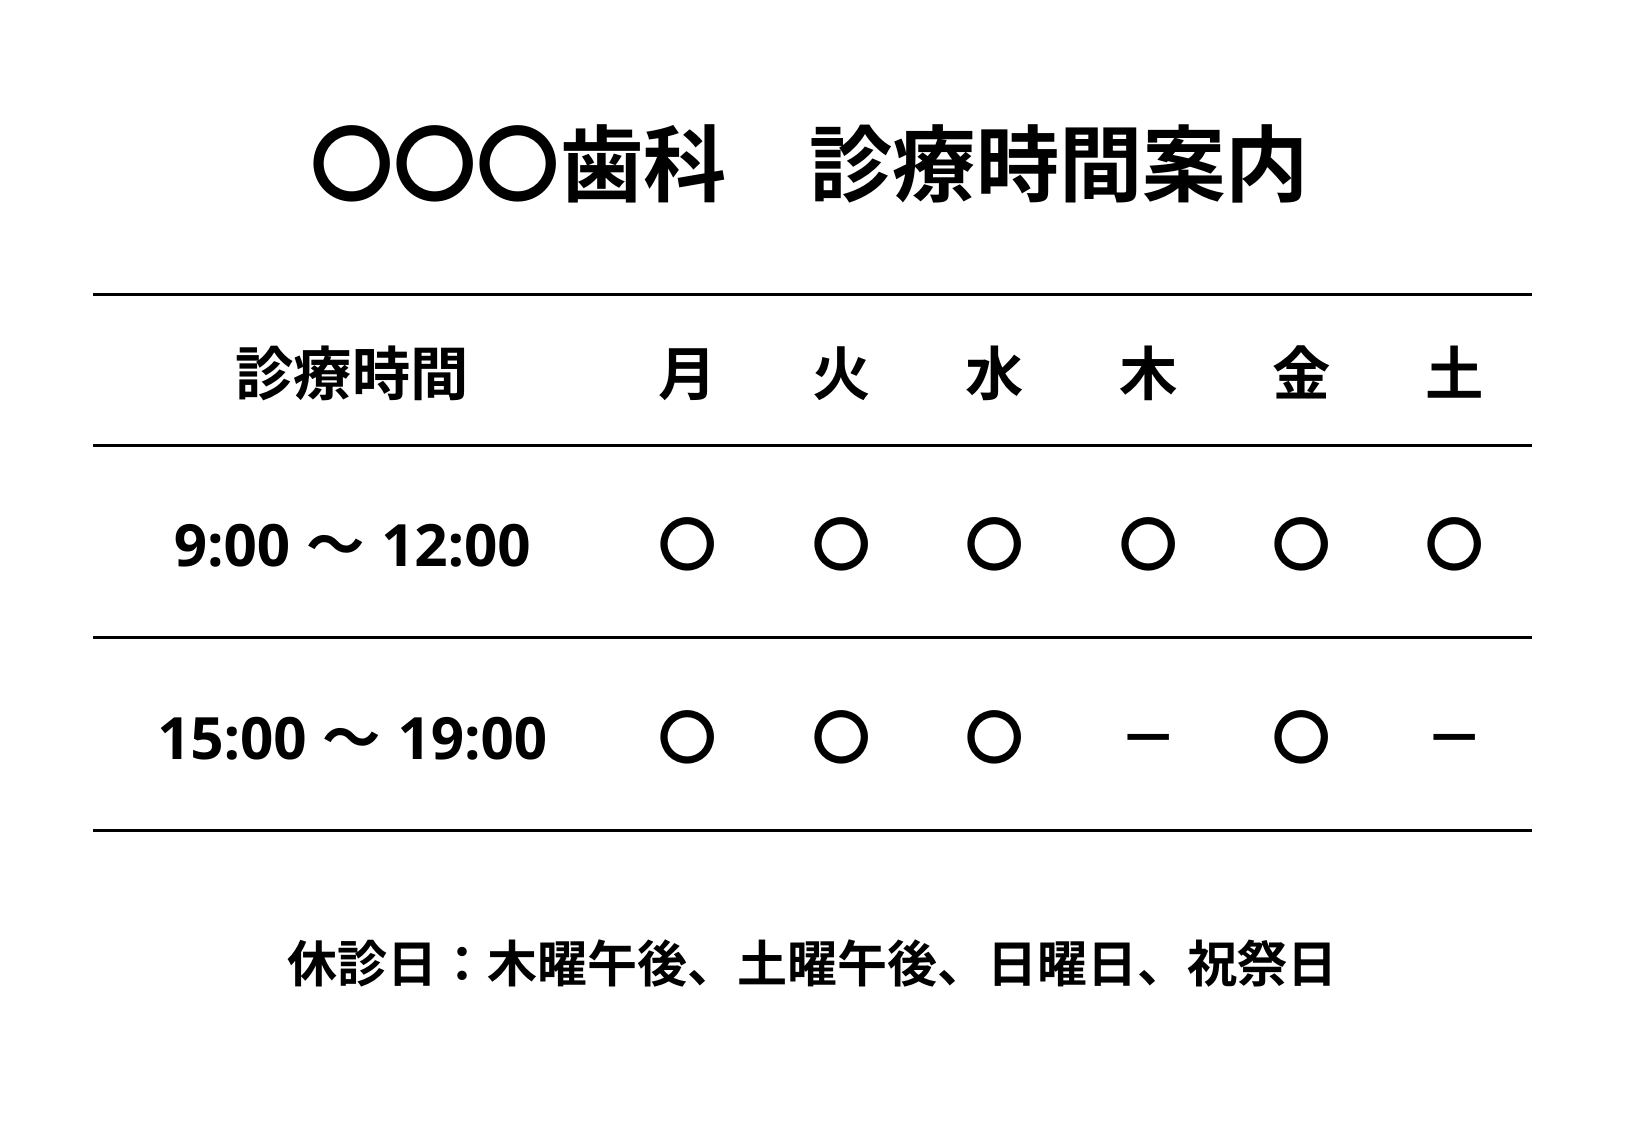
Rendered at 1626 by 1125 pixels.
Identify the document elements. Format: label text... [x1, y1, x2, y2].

table_header 診療時間 [93, 296, 611, 444]
table_cell 15:00～19:00 [93, 639, 611, 829]
table_header 金 [1225, 296, 1378, 444]
table_cell 〇 [611, 639, 765, 829]
table_cell 〇 [1072, 447, 1225, 636]
text_box 休診日：木曜午後、土曜午後、日曜日、祝祭日 [272, 925, 1353, 1001]
text_box 〇〇〇歯科 診療時間案内 [295, 104, 1325, 220]
table_cell － [1072, 639, 1225, 829]
table_header 火 [765, 296, 918, 444]
table_cell 〇 [611, 447, 765, 636]
table_header 月 [611, 296, 765, 444]
table_header 水 [918, 296, 1072, 444]
table_cell 〇 [765, 447, 918, 636]
table_cell 9:00～12:00 [93, 447, 611, 636]
table_cell 〇 [1225, 447, 1378, 636]
table_cell 〇 [1225, 639, 1378, 829]
table_cell 〇 [1378, 447, 1532, 636]
table_cell － [1378, 639, 1532, 829]
table_cell 〇 [918, 639, 1072, 829]
table_header 土 [1378, 296, 1532, 444]
table_cell 〇 [918, 447, 1072, 636]
table_header 木 [1072, 296, 1225, 444]
table_cell 〇 [765, 639, 918, 829]
